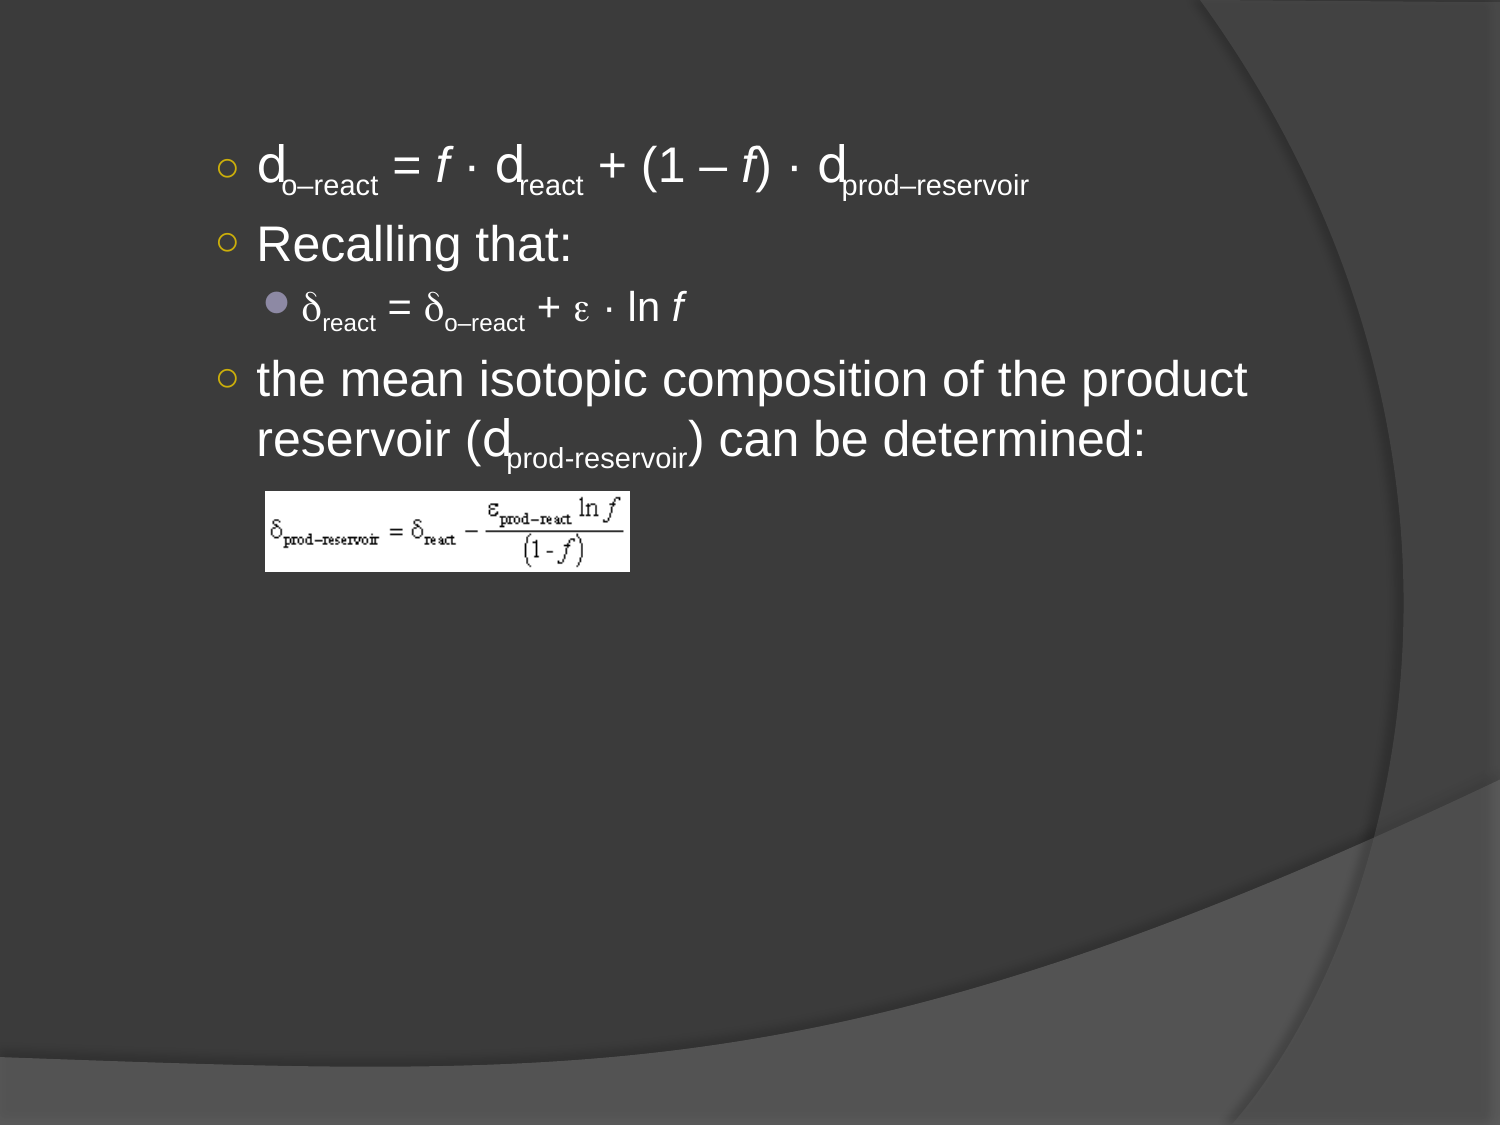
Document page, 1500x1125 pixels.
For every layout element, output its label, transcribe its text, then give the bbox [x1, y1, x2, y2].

picture [265, 491, 630, 572]
list do–react = f · dreact + (1 – f) · dprod–reservoir Recalling that: dreact = do–react + e · ln f the mean isotopic composition of the product reservoir (dprod-reservoir) can be determined: [76, 125, 1436, 1035]
